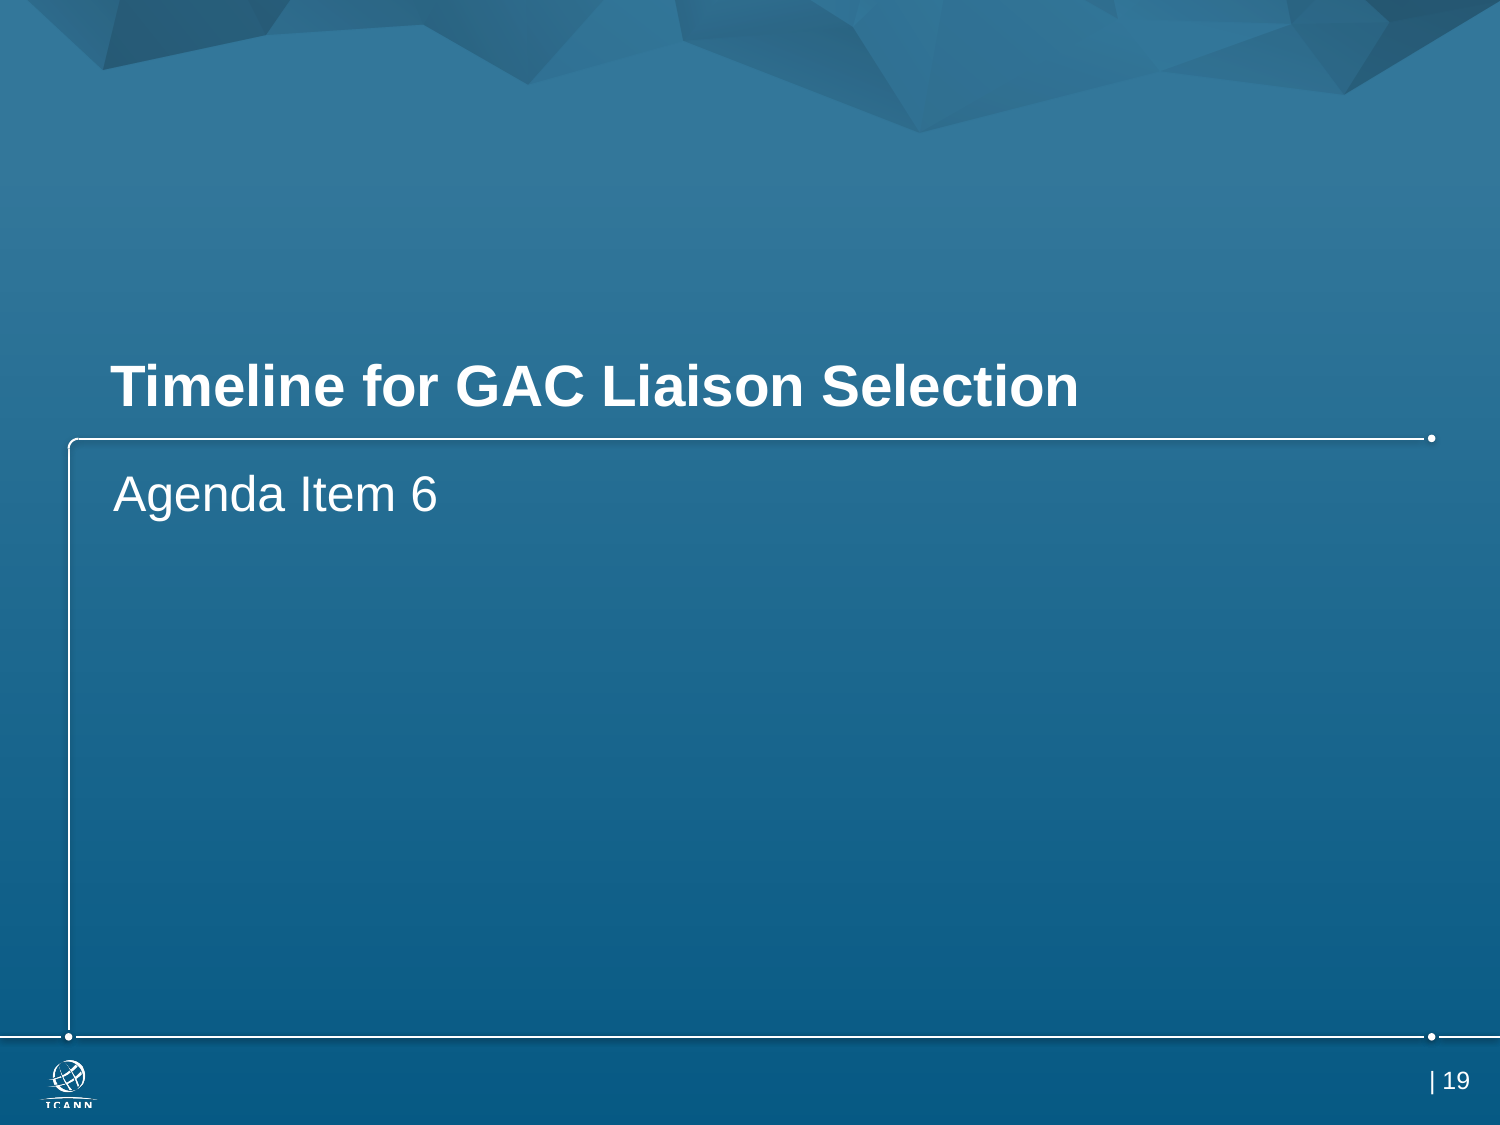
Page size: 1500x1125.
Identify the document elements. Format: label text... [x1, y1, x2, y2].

list Agenda Item 6 [98, 453, 1396, 606]
title Timeline for GAC Liaison Selection [95, 135, 1398, 426]
picture [0, 0, 1500, 1030]
